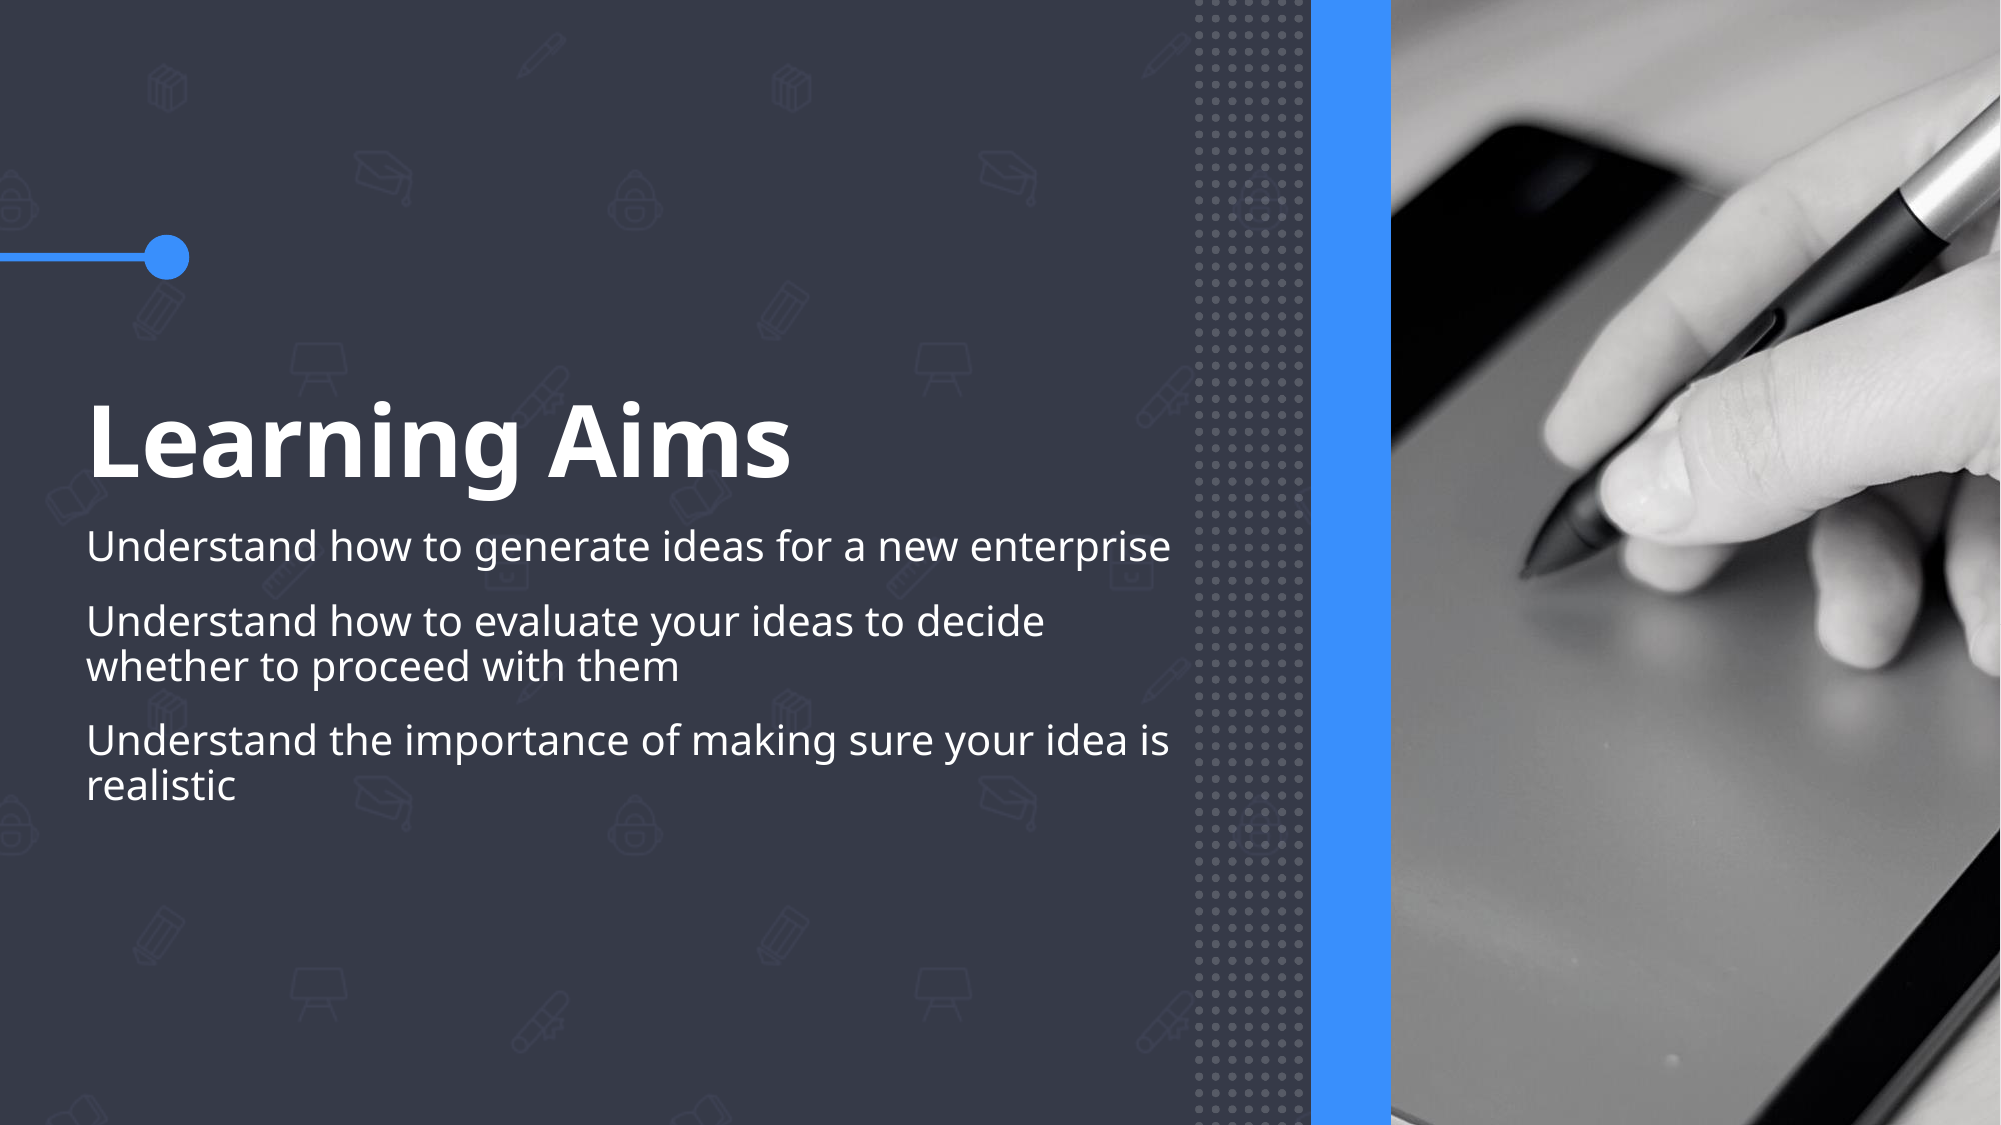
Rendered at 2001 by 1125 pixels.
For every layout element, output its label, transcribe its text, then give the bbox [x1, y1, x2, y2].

picture [1391, 0, 2001, 1125]
picture [0, 0, 1311, 1125]
list Understand how to generate ideas for a new enterprise Understand how to evaluate your ideas to decide whether to proceed with them Understand the importance of making sure your idea is realistic [70, 518, 1183, 1090]
title Learning Aims [70, 279, 1183, 505]
